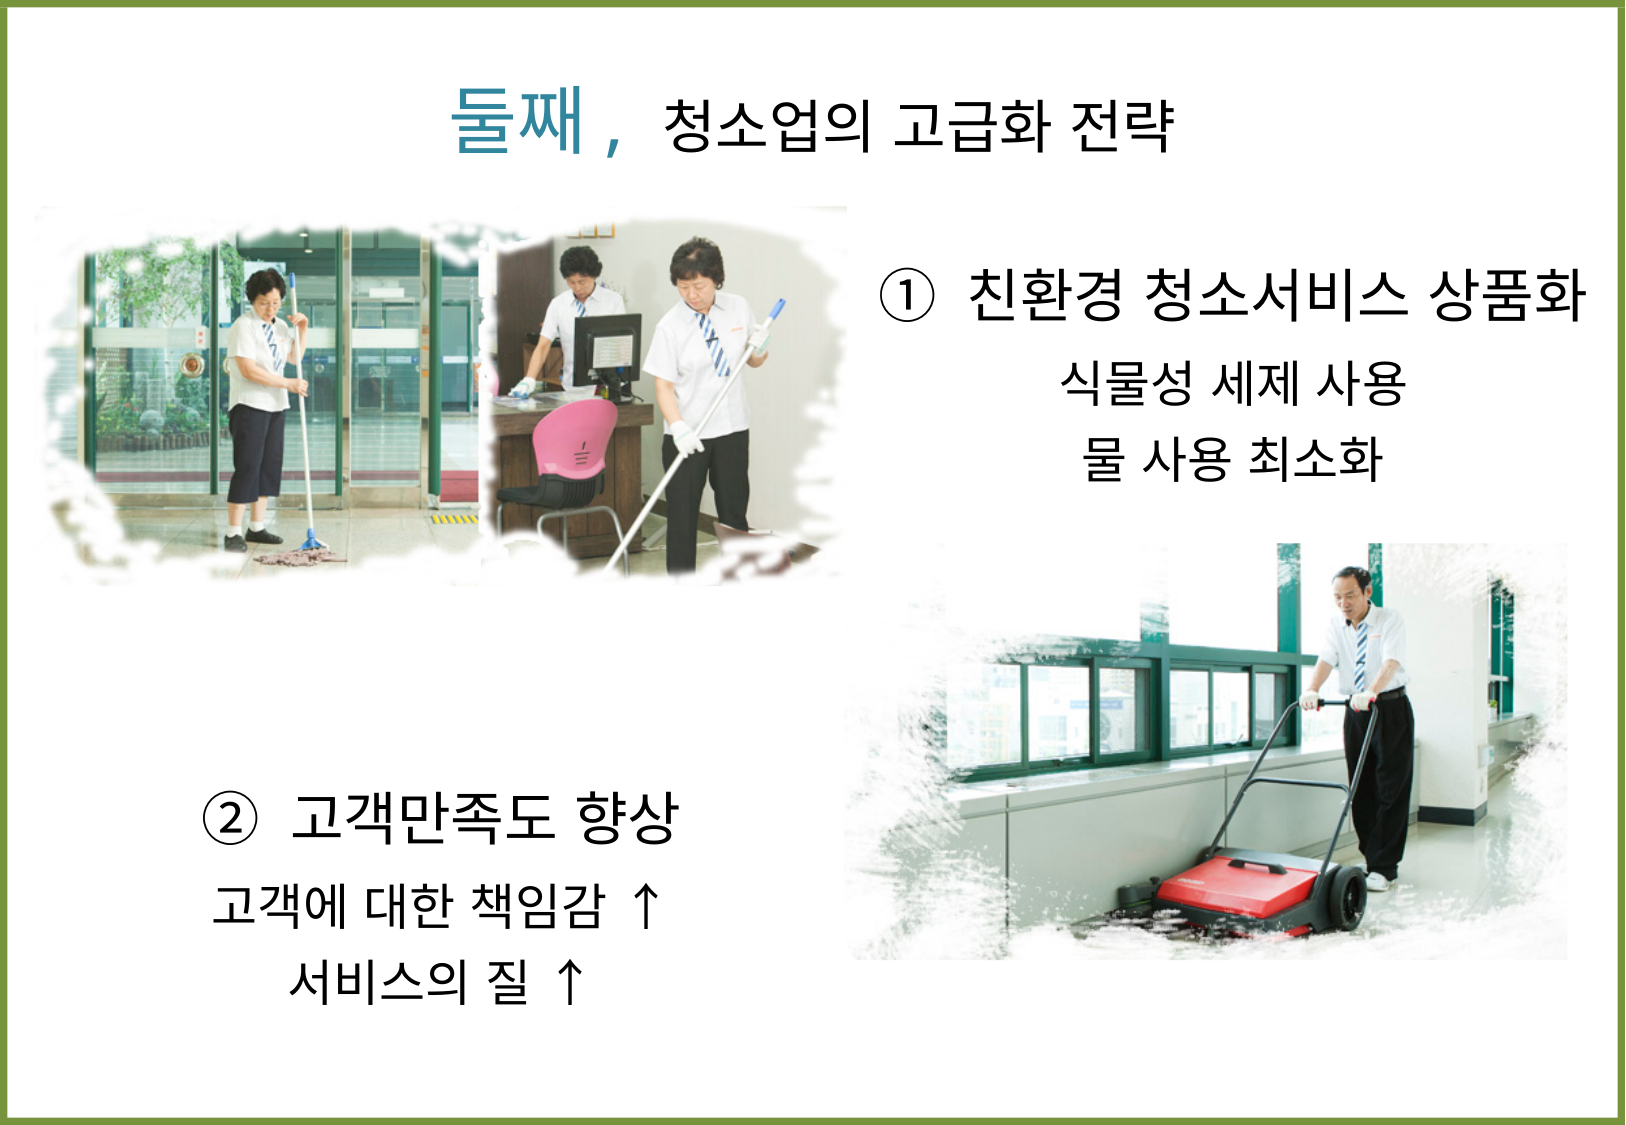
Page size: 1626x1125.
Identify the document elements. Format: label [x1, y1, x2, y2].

picture [32, 196, 1605, 972]
text_box [0, 0, 1625, 1125]
